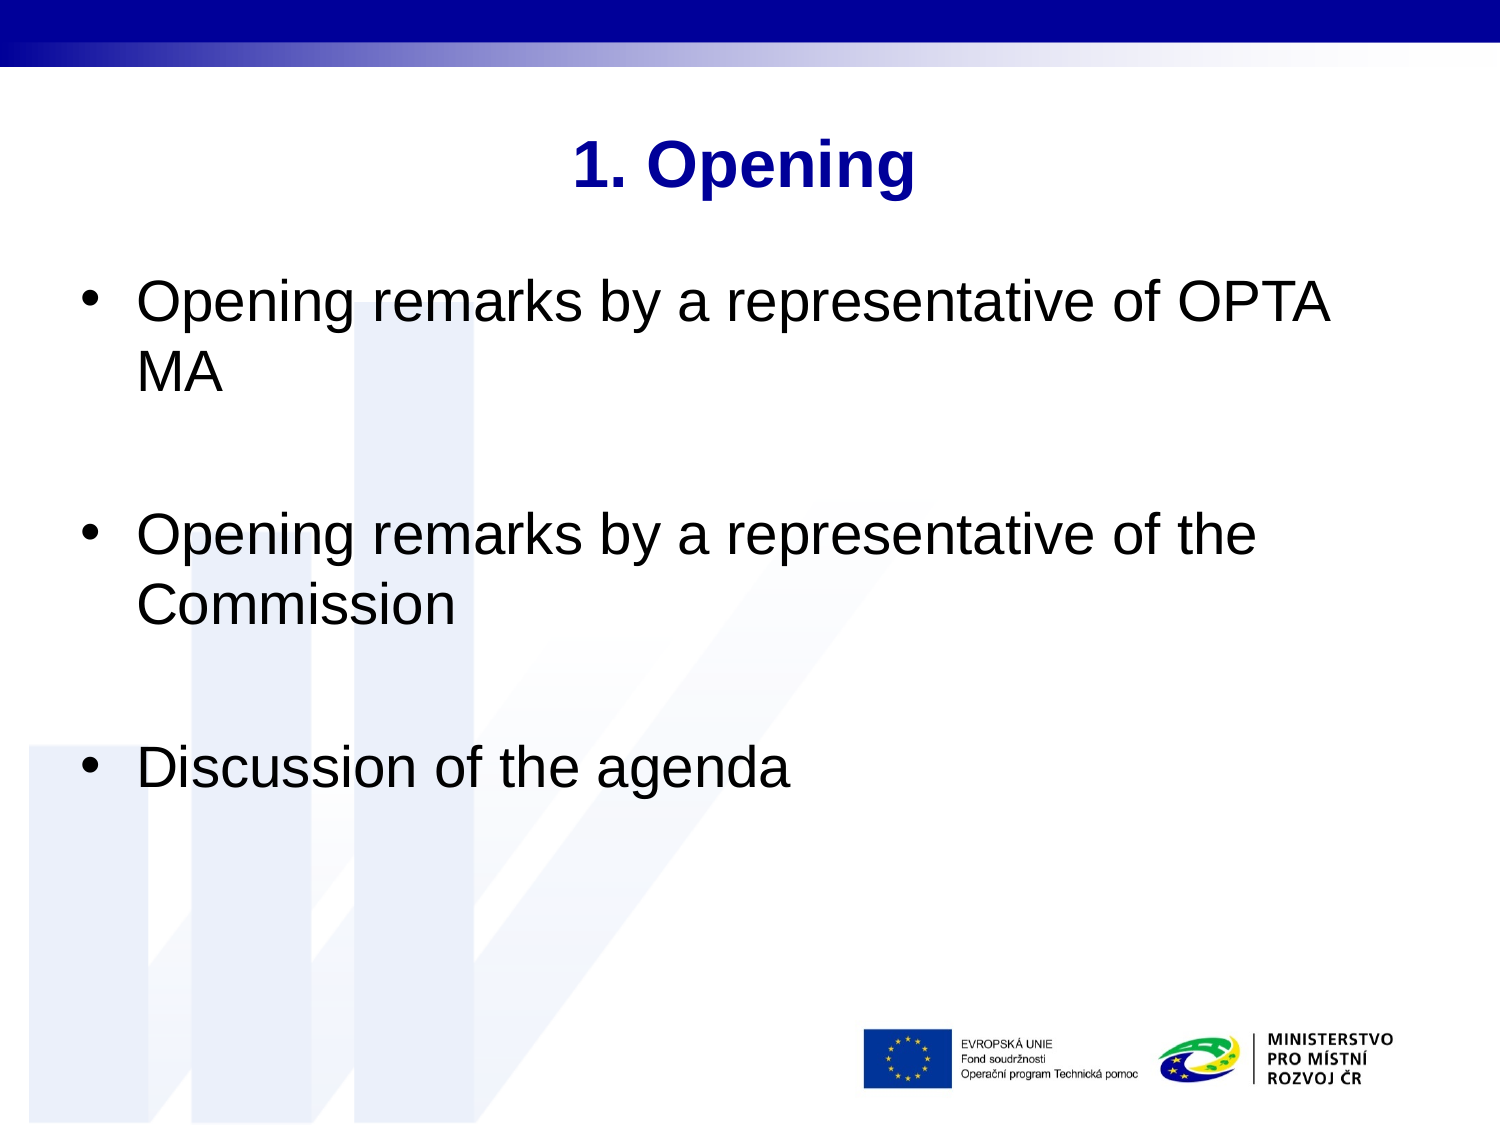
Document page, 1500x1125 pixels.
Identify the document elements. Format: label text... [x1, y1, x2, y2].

picture [29, 302, 1412, 1125]
title 1. Opening [64, 113, 1425, 197]
list Opening remarks by a representative of OPTA MA Opening remarks by a representative of the Commission Discussion of the agenda [64, 255, 1425, 1012]
